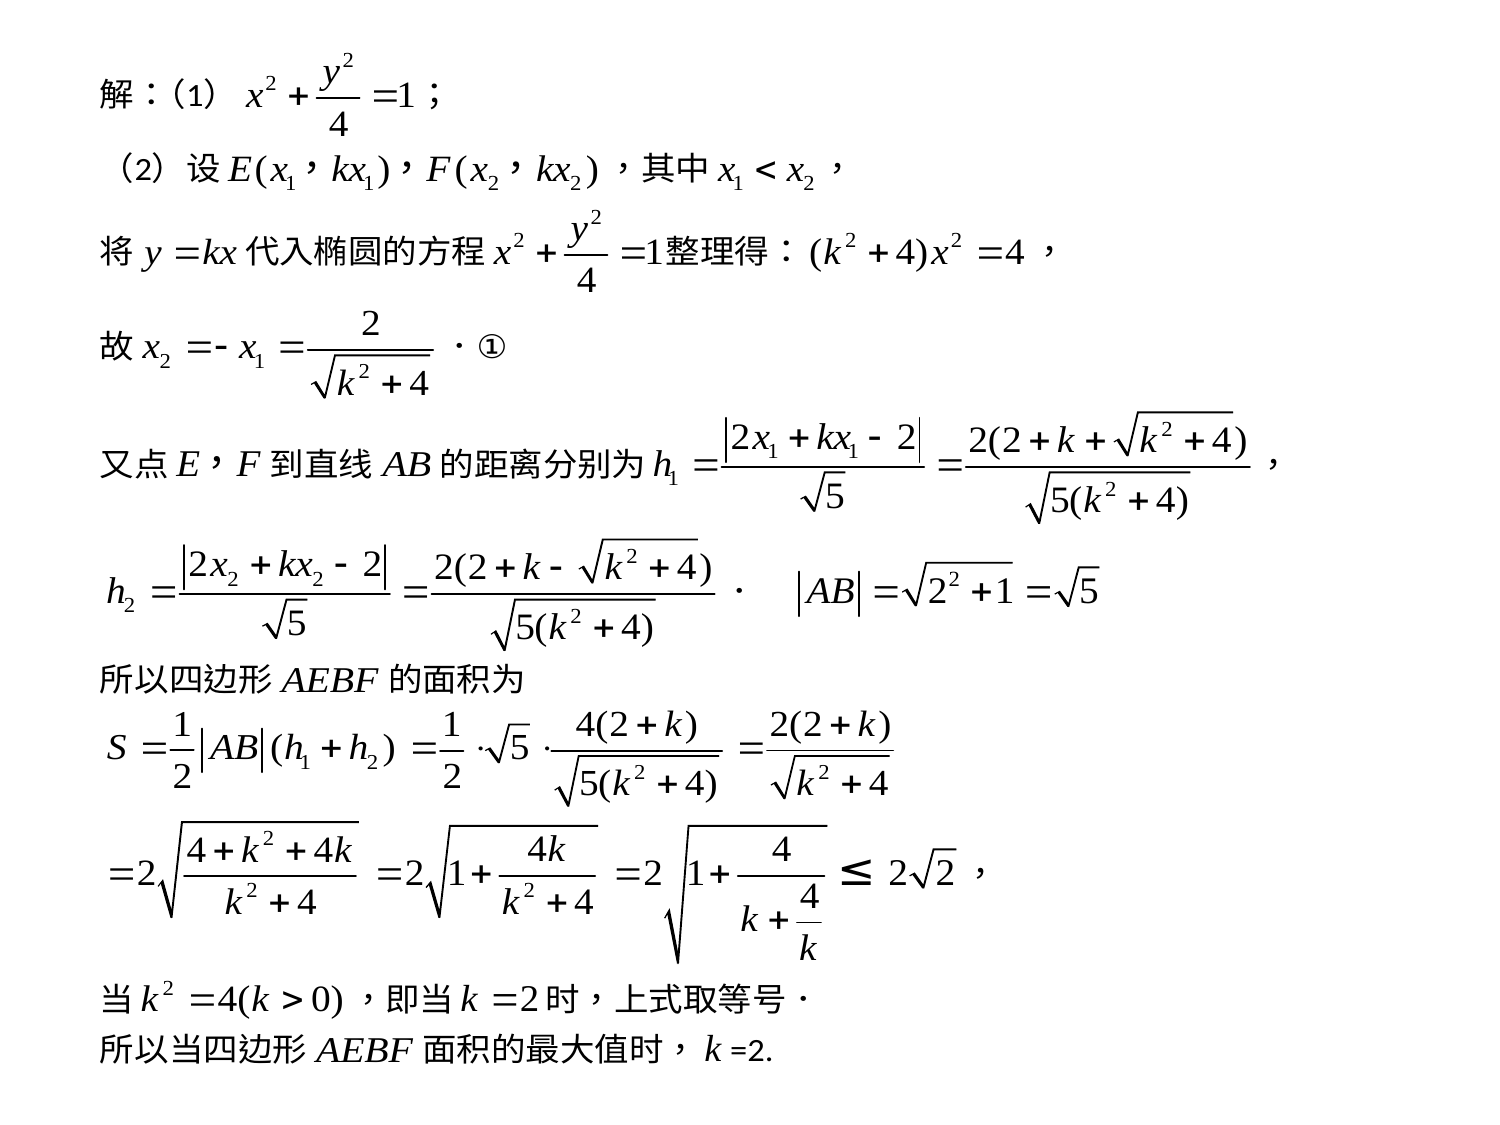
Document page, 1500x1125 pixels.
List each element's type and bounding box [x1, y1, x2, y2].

text_box [99, 41, 1318, 1121]
